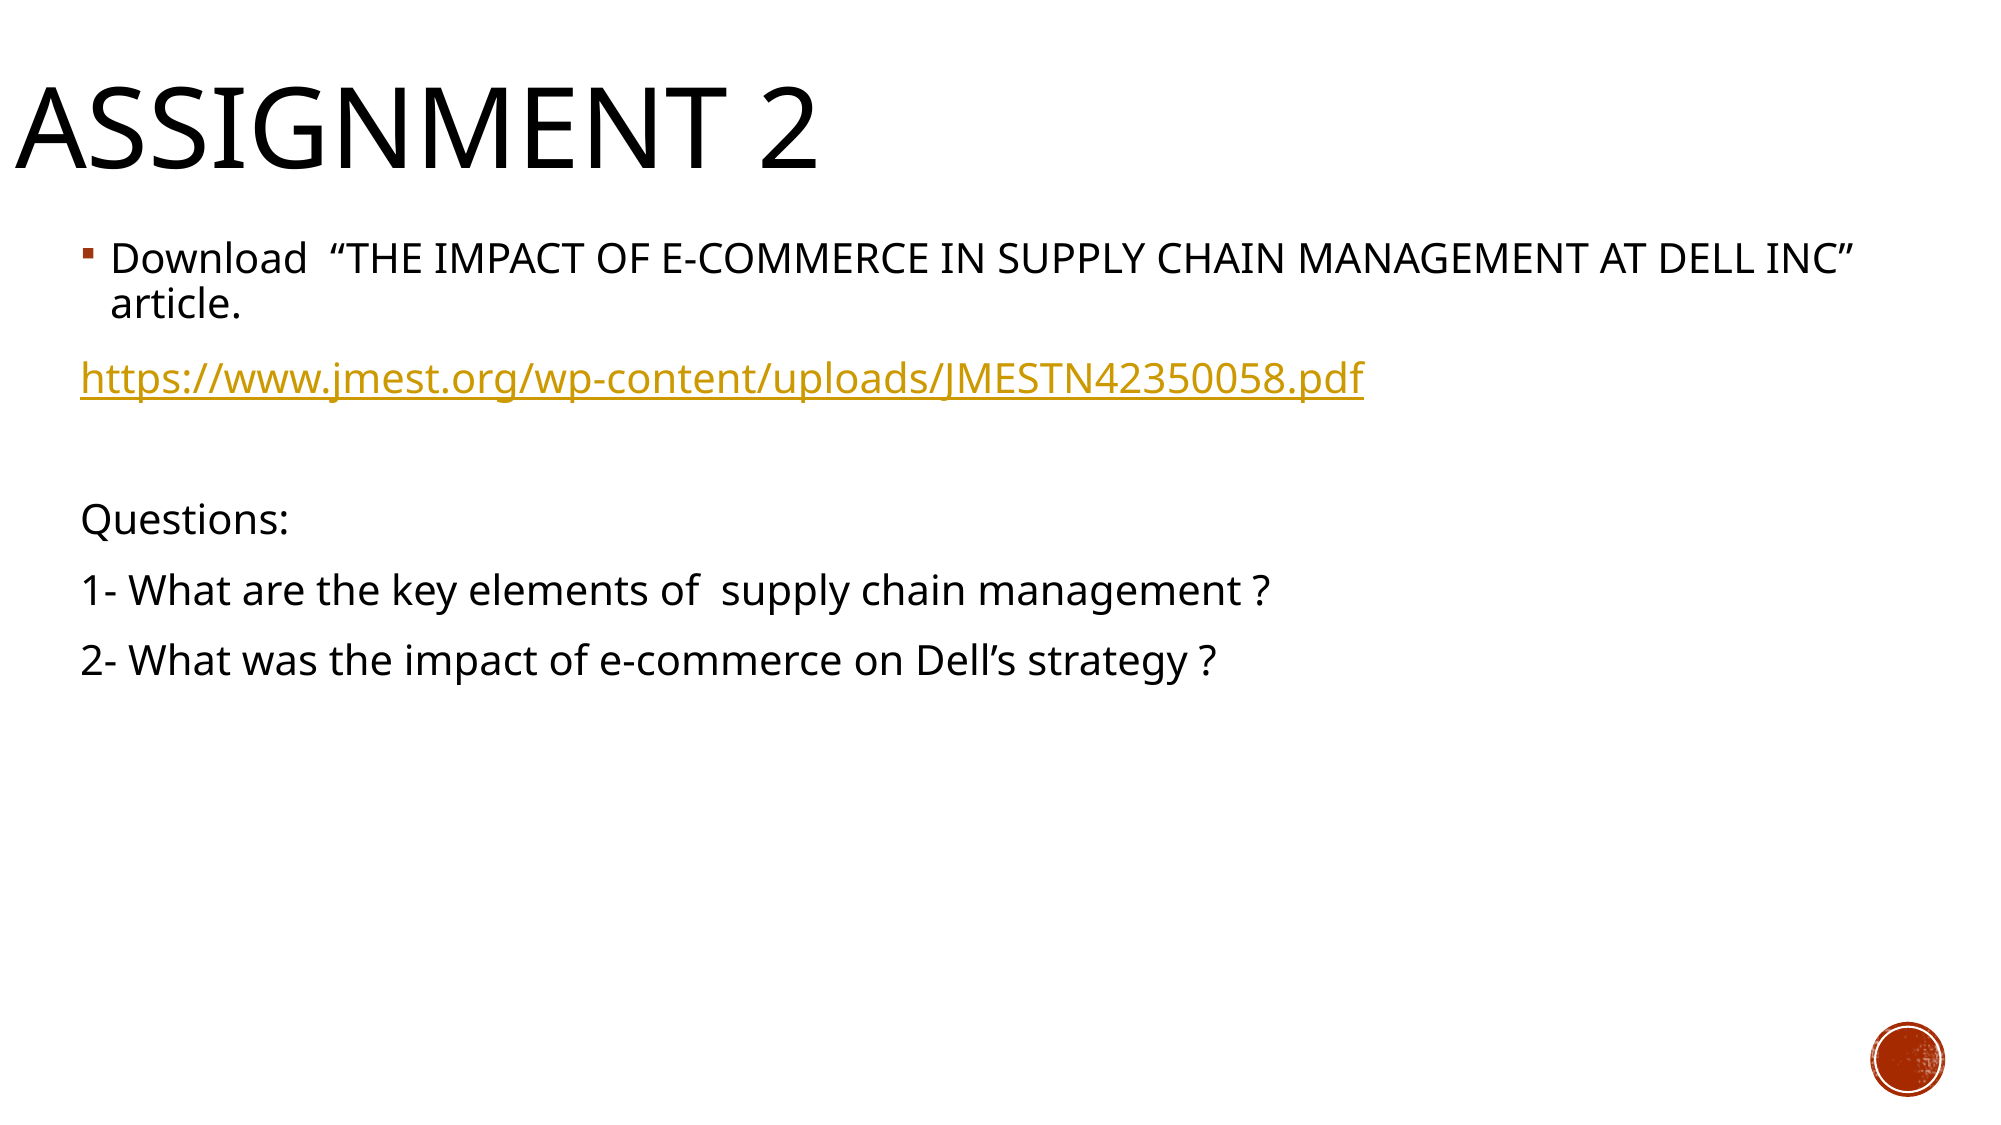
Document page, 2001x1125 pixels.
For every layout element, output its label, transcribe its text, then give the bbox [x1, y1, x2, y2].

list Download “THE IMPACT OF E-COMMERCE IN SUPPLY CHAIN MANAGEMENT AT DELL INC” article. https://www.jmest.org/wp-content/uploads/JMESTN42350058.pdf Questions: 1- What are the key elements of supply chain management ? 2- What was the impact of e-commerce on Dell’s strategy ? [65, 230, 1980, 1008]
title Assignment 2 [0, 0, 1650, 264]
